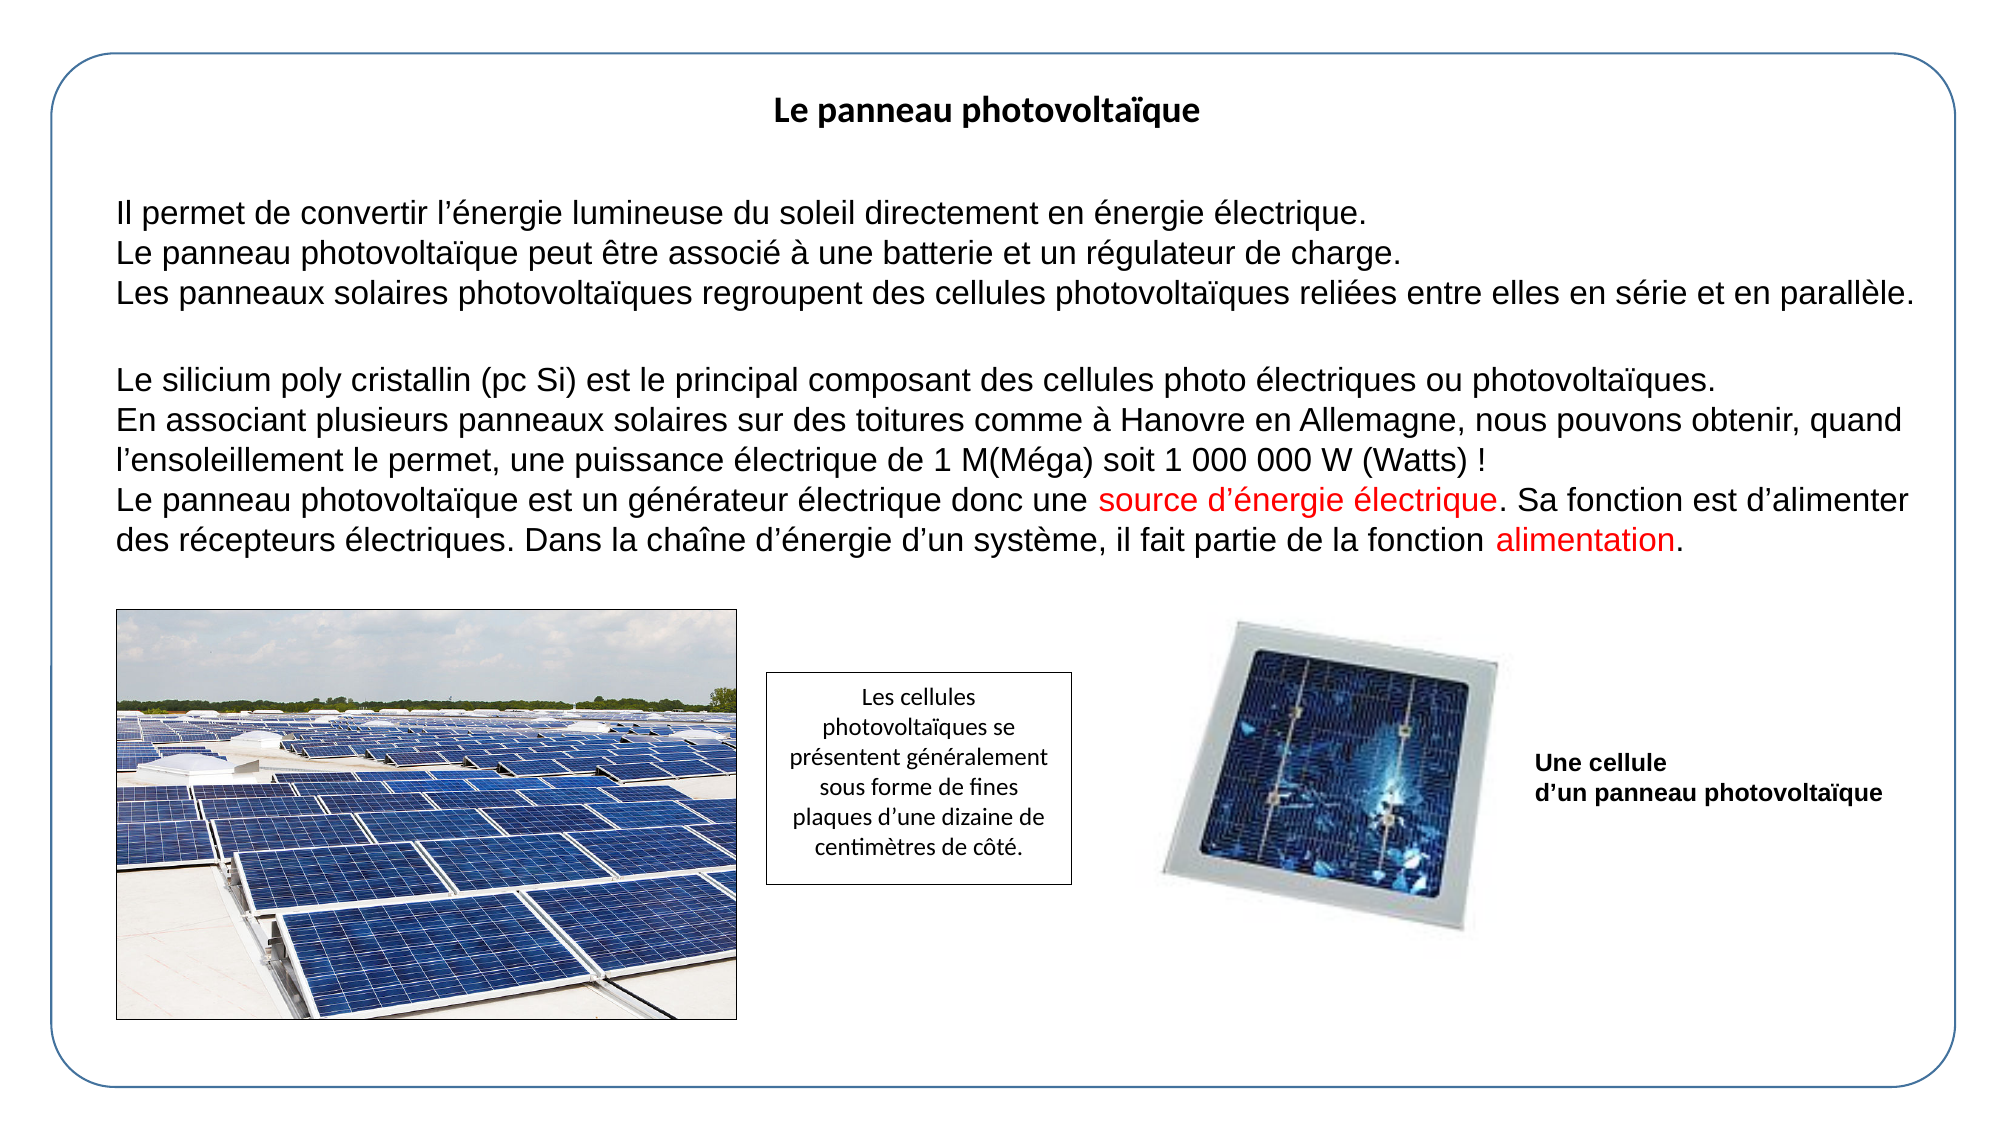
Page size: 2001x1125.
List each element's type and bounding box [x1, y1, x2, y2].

text_box [50, 52, 1957, 1089]
picture [1101, 600, 1595, 970]
picture [116, 609, 737, 1020]
